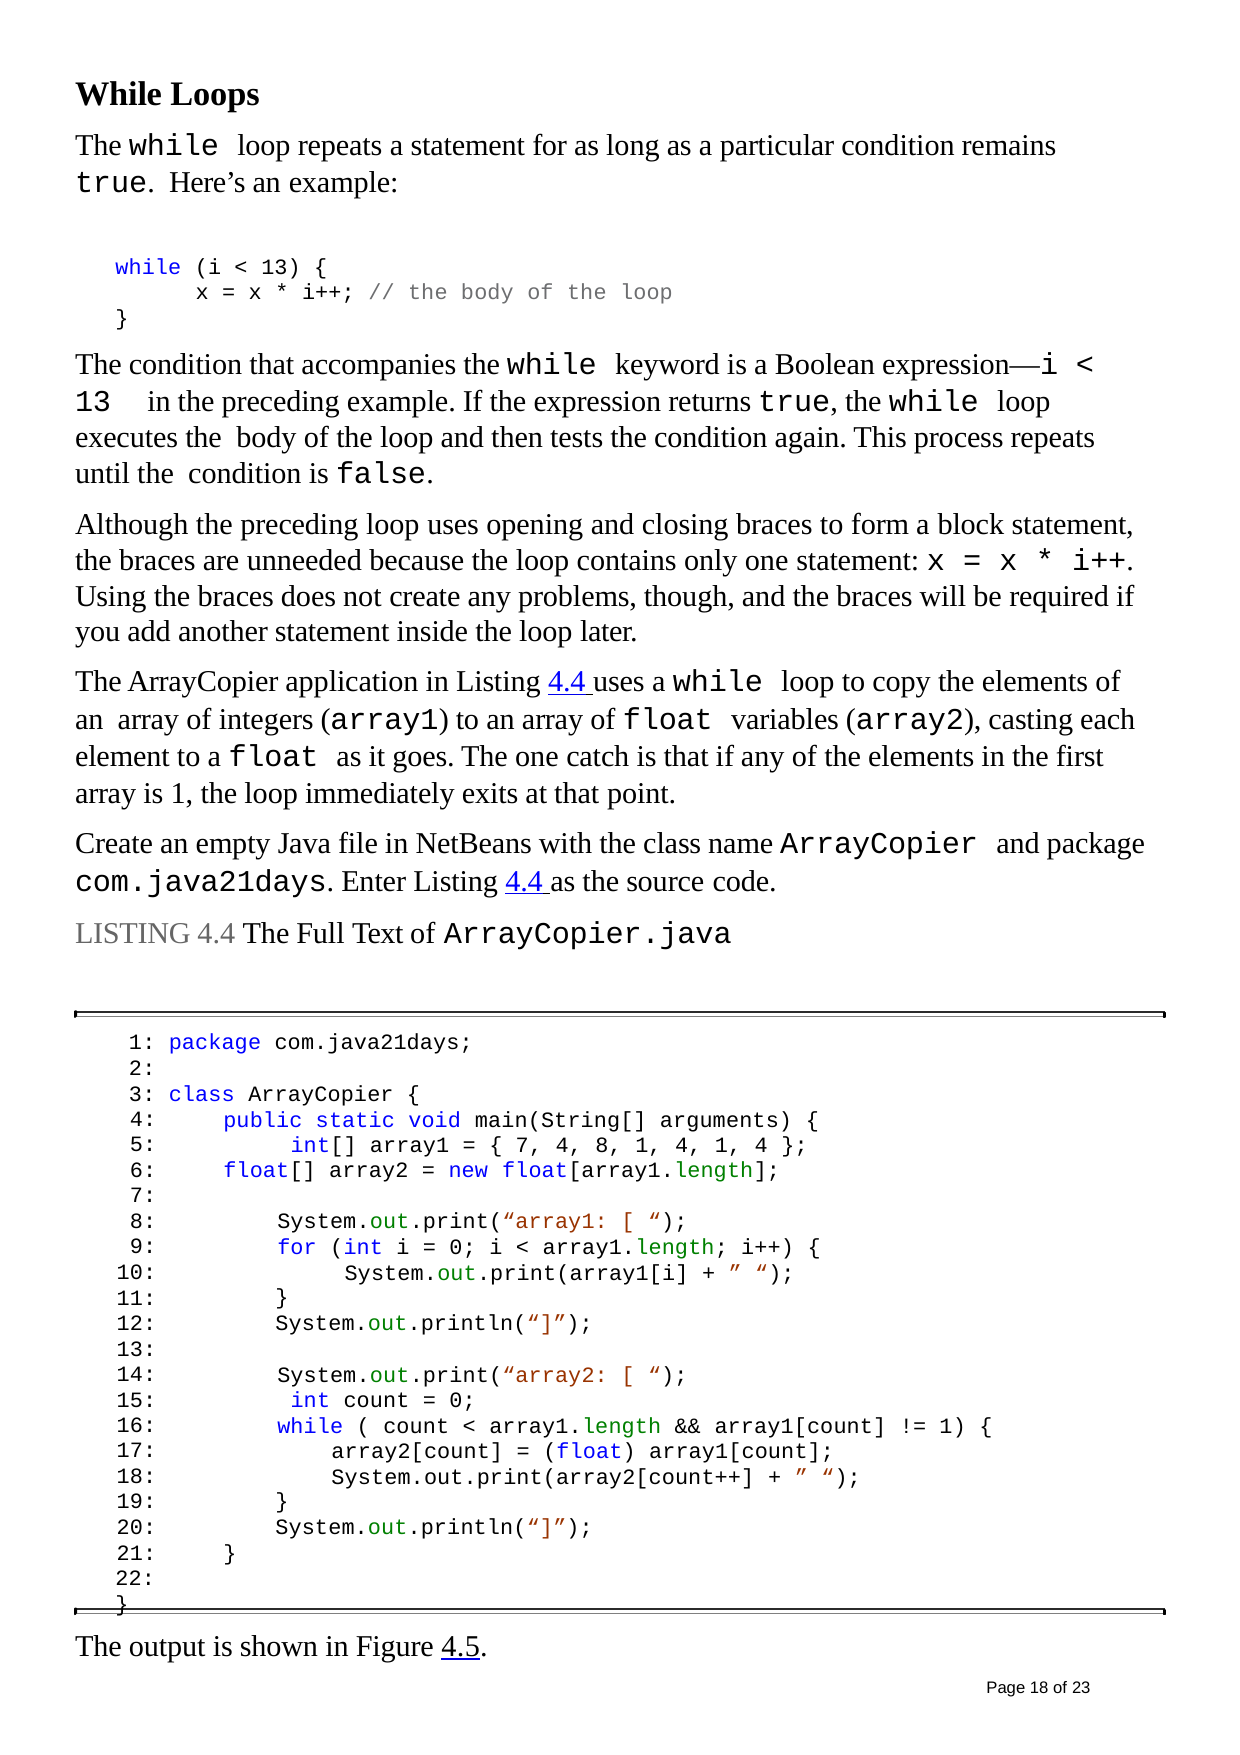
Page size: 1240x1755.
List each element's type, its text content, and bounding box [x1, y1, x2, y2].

text_box 4: 5: 6: 7: 8: 9: 10: 11: 12: 13: 14: 15: 16: 17: 18: 19: 20: 21: 22: } [113, 1102, 185, 1616]
text_box System.out.print(“array2: [ “); int count = 0; while ( count < array1.length && array1[count] != 1) { array2[count] = (float) array1[count]; System.out.print(array2[count++] + ” “); } System.out.println(“]”); [275, 1357, 1009, 1539]
text_box 1: package com.java21days; 2: 3: class ArrayCopier { [126, 1025, 482, 1106]
text_box System.out.print(“array1: [ “); for (int i = 0; i < array1.length; i++) { System.out.print(array1[i] + ” “); } System.out.println(“]”); [275, 1204, 833, 1335]
text_box public static void main(String[] arguments) { int[] array1 = { 7, 4, 8, 1, 4, 1, 4 }; float[] array2 = new float[array1.length]; [221, 1102, 847, 1183]
text_box } [221, 1535, 239, 1565]
text_box The output is shown in Figure 4.5. [72, 1624, 491, 1663]
slide_number Page 18 of 23 [984, 1676, 1093, 1755]
text_box While Loops The while loop repeats a statement for as long as a particular condition remains true. Here’s an example: while (i < 13) { x = x * i++; // the body of the loop } The condition that accompanies the while keyword is a Boolean expression—i < 13 in the preceding example. If the expression returns true, the while loop executes the body of the loop and then tests the condition again. This process repeats until the condition is false. Although the preceding loop uses opening and closing braces to form a block statement, the braces are unneeded because the loop contains only one statement: x = x * i++. Using the braces does not create any problems, though, and the braces will be required if you add another statement inside the loop later. The ArrayCopier application in Listing 4.4 uses a while loop to copy the elements of an array of integers (array1) to an array of float variables (array2), casting each element to a float as it goes. The one catch is that if any of the elements in the first array is 1, the loop immediately exits at that point. Create an empty Java file in NetBeans with the class name ArrayCopier and package com.java21days. Enter Listing 4.4 as the source code. LISTING 4.4 The Full Text of ArrayCopier.java [72, 52, 1153, 950]
